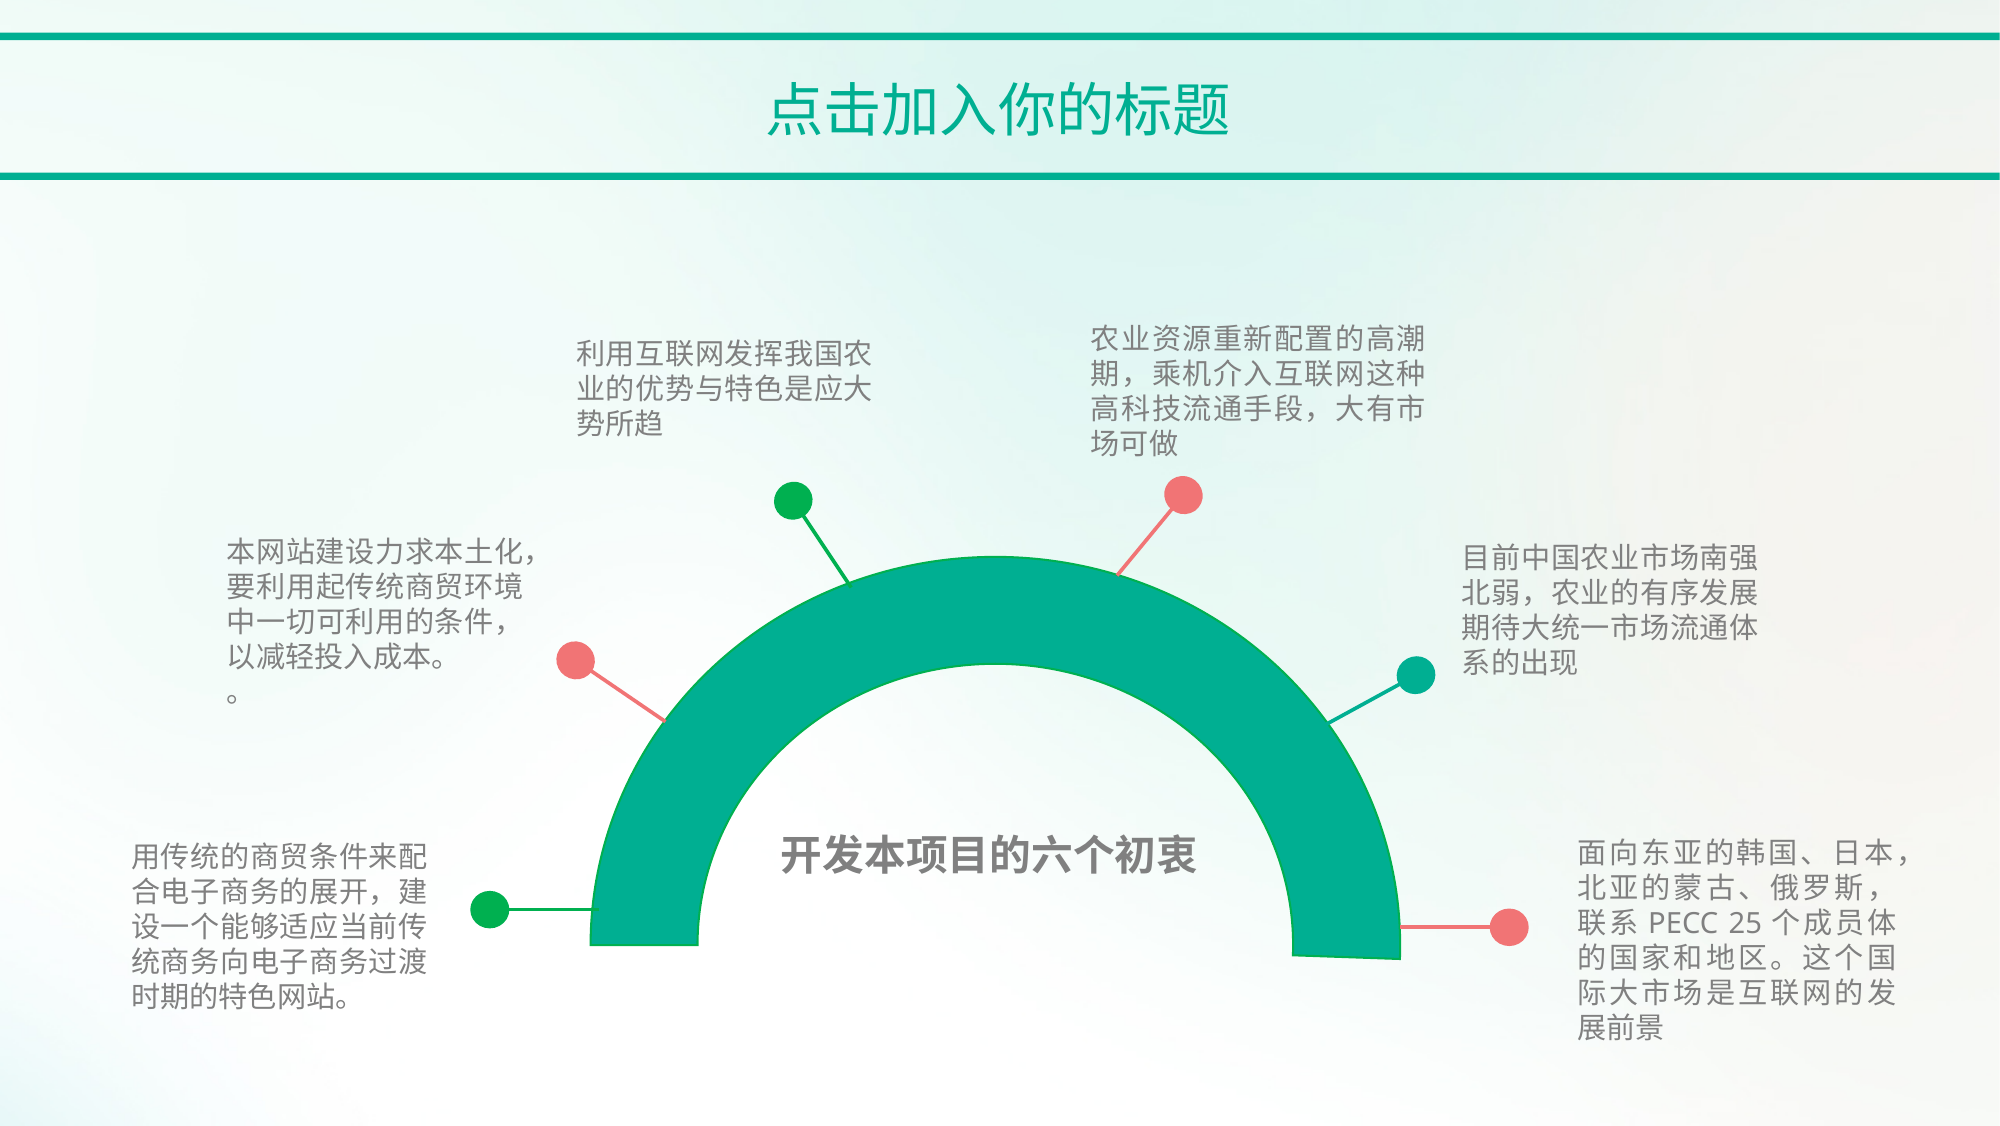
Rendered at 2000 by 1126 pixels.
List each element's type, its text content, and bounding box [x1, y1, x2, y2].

text_box 农业资源重新配置的高潮期，乘机介入互联网这种高科技流通手段，大有市场可做 [1075, 312, 1441, 465]
picture [0, 181, 2000, 1126]
text_box 目前中国农业市场南强北弱，农业的有序发展期待大统一市场流通体系的出现 [1533, 532, 1774, 687]
text_box 面向东亚的韩国、日本，北亚的蒙古、俄罗斯，联系PECC 25个成员体的国家和地区。这个国际大市场是互联网的发展前景 [1562, 827, 1912, 1052]
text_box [470, 467, 1528, 1126]
text_box 利用互联网发挥我国农业的优势与特色是应大势所趋 [561, 327, 889, 448]
text_box 本网站建设力求本土化，要利用起传统商贸环境中一切可利用的条件，以减轻投入成本。 。 [212, 525, 465, 716]
text_box 用传统的商贸条件来配合电子商务的展开，建设一个能够适应当前传统商务向电子商务过渡时期的特色网站。 [116, 831, 444, 1021]
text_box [0, 32, 2000, 181]
picture [0, 0, 2000, 32]
